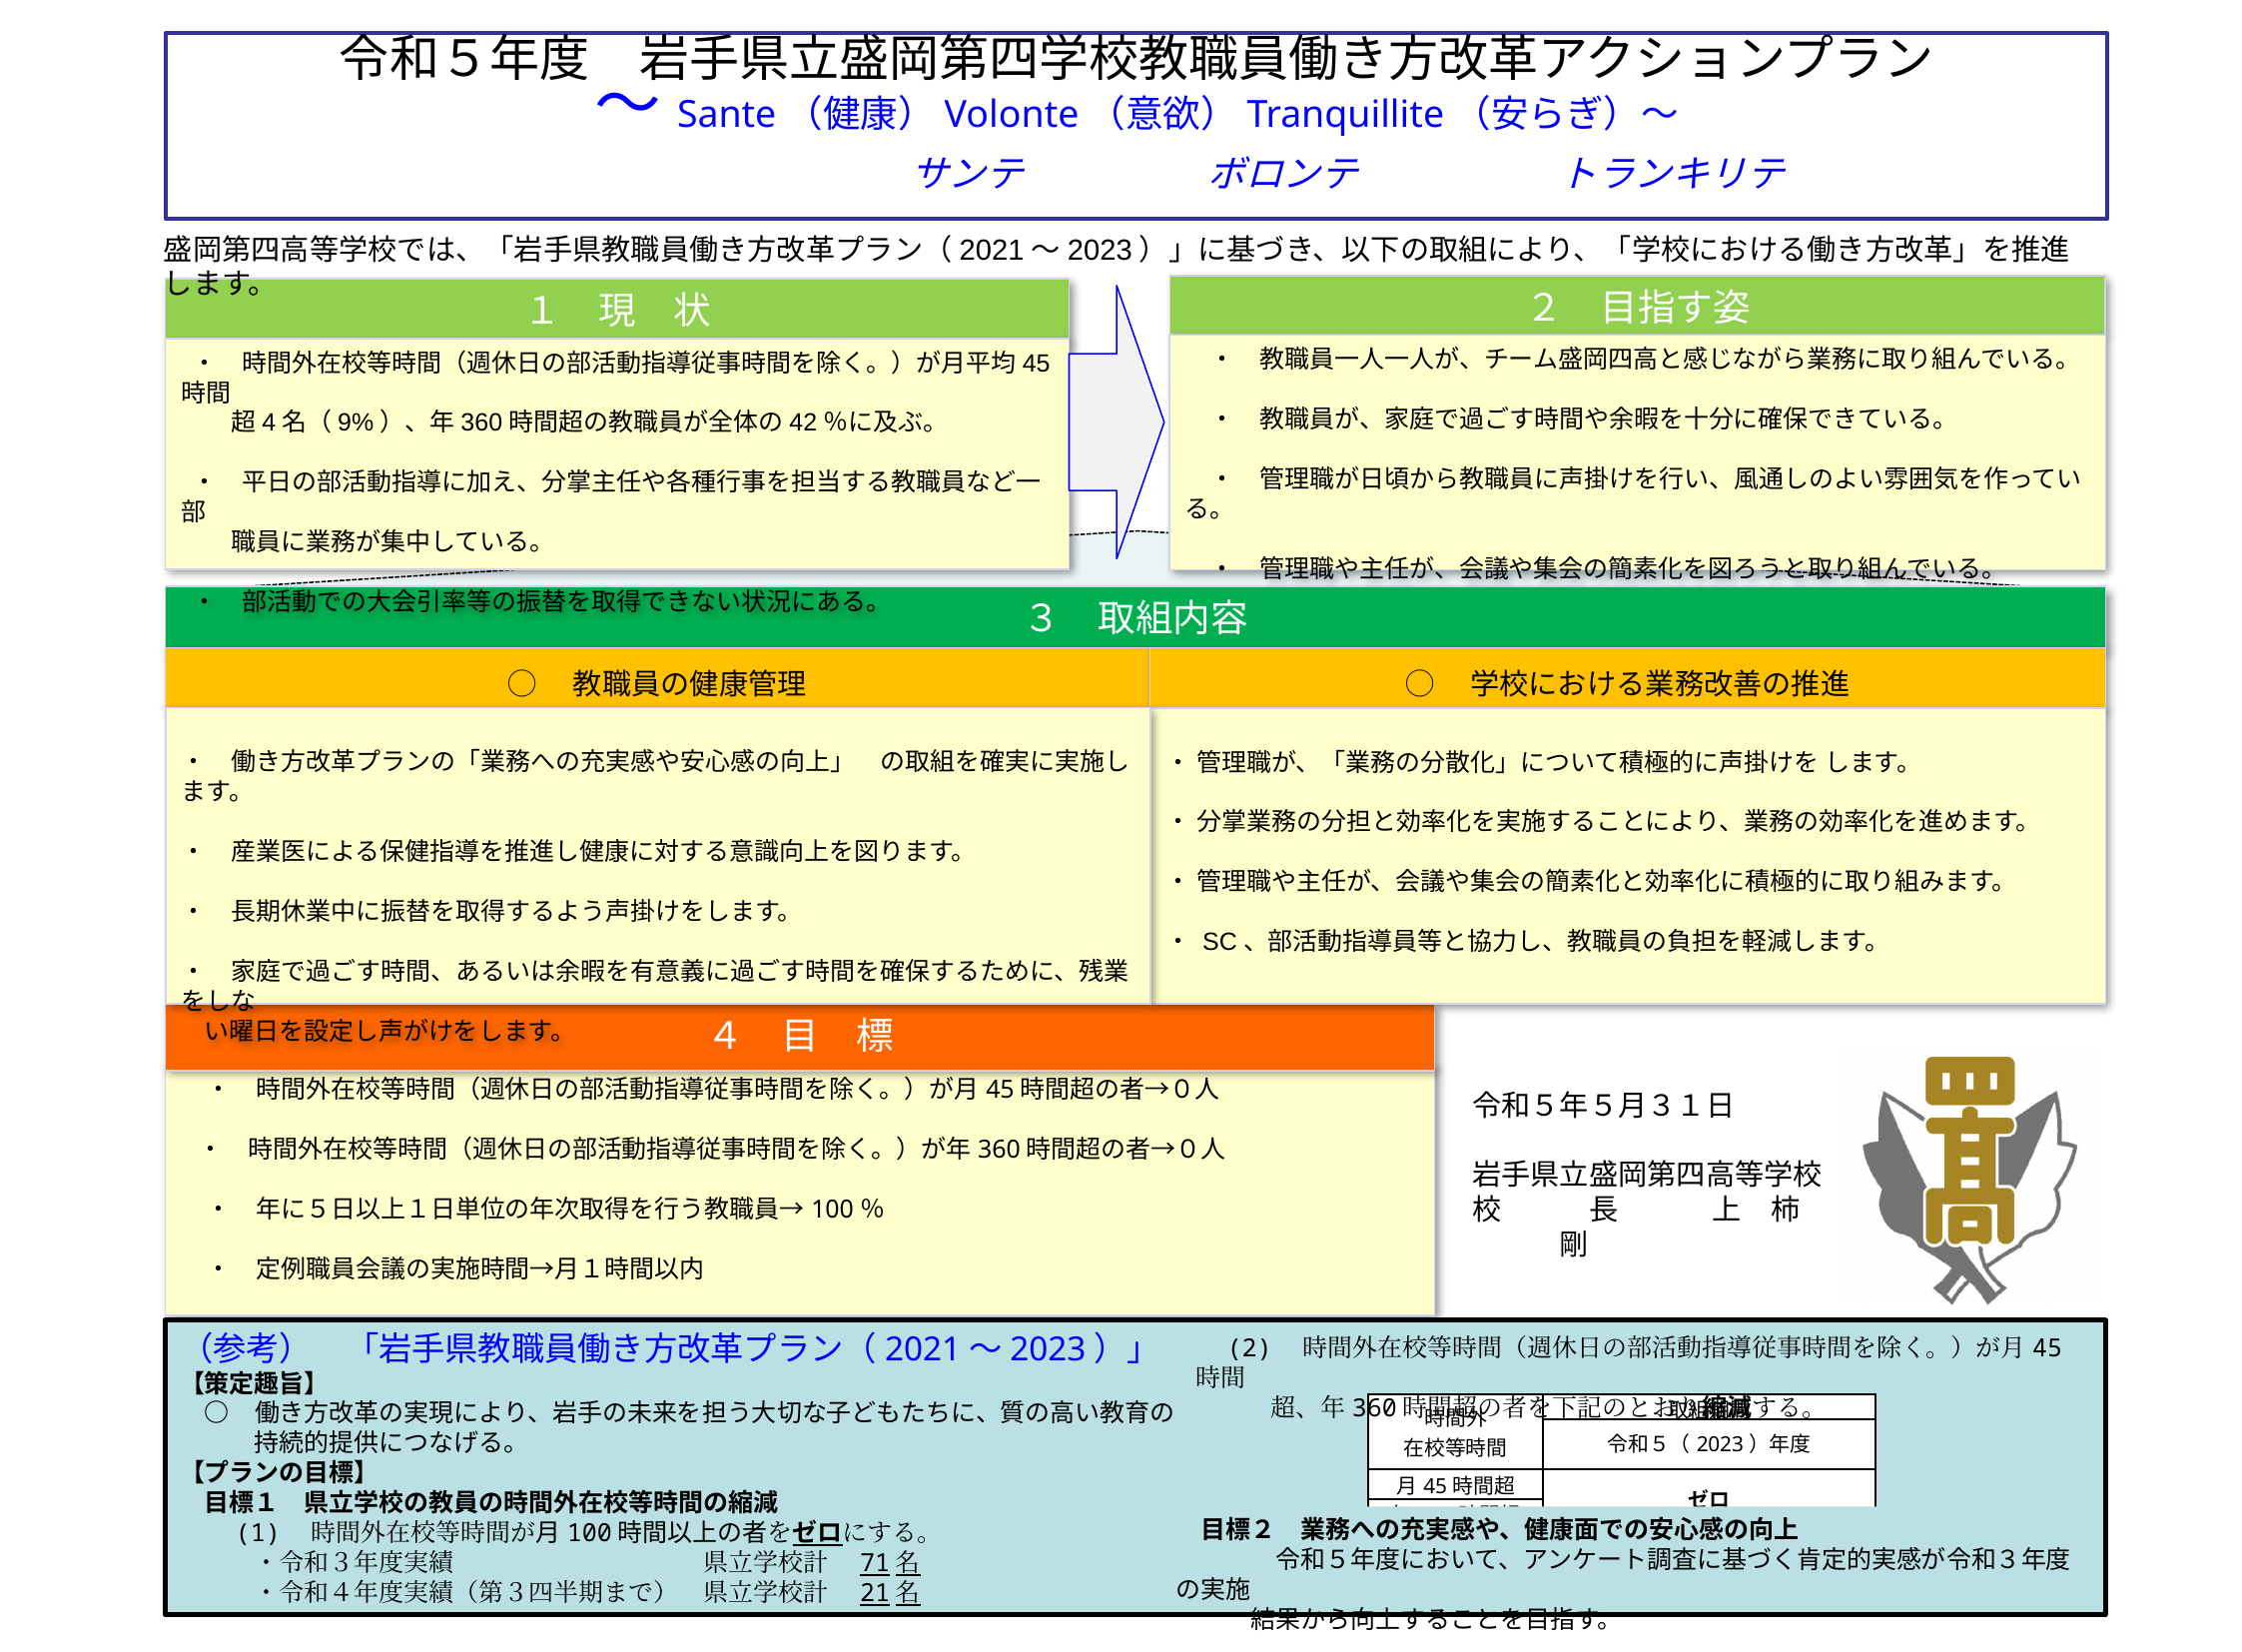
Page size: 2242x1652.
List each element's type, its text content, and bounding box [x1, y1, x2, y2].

text_box ・ 時間外在校等時間（週休日の部活動指導従事時間を除く。）が月45時間超の者→０人 ・ 時間外在校等時間（週休日の部活動指導従事時間を除く。）が年360時間超の者→０人 ・ 年に５日以上１日単位の年次取得を行う教職員→100％ ・ 定例職員会議の実施時間→月１時間以内 [165, 1078, 1435, 1316]
text_box １ 現 状 [165, 308, 1070, 339]
text_box (2) 時間外在校等時間（週休日の部活動指導従事時間を除く。）が月45時間 超、年360時間超の者を下記のとおり縮減する。 [1181, 1324, 2102, 1382]
text_box ・ 管理職が、「業務の分散化」について積極的に声掛けを します。 ・ 分掌業務の分担と効率化を実施することにより、業務の効率化を進めます。 ・ 管理職や主任が、会議や集会の簡素化と効率化に積極的に取り組みます。 ・ SC、部活動指導員等と協力し、教職員の負担を軽減します。 [1158, 708, 2106, 1005]
text_box 令和５年度 岩手県立盛岡第四学校教職員働き方改革アクションプラン ～Sante（健康）Volonte（意欲）Tranquillite（安らぎ）～ サンテ ボロンテ トランキリテ [164, 31, 2109, 221]
table_header 取組期間 [1544, 1395, 1874, 1418]
text_box [312, 530, 1963, 582]
text_box ◯ 教職員の健康管理 [165, 647, 1149, 708]
text_box [1069, 285, 1164, 559]
text_box 目標２ 業務への充実感や、健康面での安心感の向上 令和５年度において、アンケート調査に基づく肯定的実感が令和３年度の実施 結果から向上することを目指す。 [1160, 1506, 2092, 1610]
table_cell 令和５（2023）年度 [1544, 1420, 1874, 1468]
text_box ・ 時間外在校等時間（週休日の部活動指導従事時間を除く。）が月平均45時間 超4名（9%）、年360時間超の教職員が全体の42％に及ぶ。 ・ 平日の部活動指導に加え、分掌主任や各種行事を担当する教職員など一部 職員に業務が集中している。 ・ 部活動での大会引率等の振替を取得できない状況にある。 [165, 339, 1070, 569]
table_cell 月45時間超 [1369, 1470, 1542, 1498]
text_box 盛岡第四高等学校では、「岩手県教職員働き方改革プラン（2021～2023）」に基づき、以下の取組により、「学校における働き方改革」を推進します。 [149, 223, 2101, 308]
text_box 令和５年５月３１日 岩手県立盛岡第四高等学校 校 長 上 柿 剛 [1457, 1052, 1835, 1296]
picture [1838, 1050, 2101, 1306]
text_box ４ 目 標 [165, 1010, 1435, 1071]
text_box ◯ 学校における業務改善の推進 [1149, 647, 2106, 706]
text_box ・ 働き方改革プランの「業務への充実感や安心感の向上」 の取組を確実に実施します。 ・ 産業医による保健指導を推進し健康に対する意識向上を図ります。 ・ 長期休業中に振替を取得するよう声掛けをします。 ・ 家庭で過ごす時間、あるいは余暇を有意義に過ごす時間を確保するために、残業をしな い曜日を設定し声がけをします。 [166, 707, 1150, 1005]
table_cell ゼロ [1544, 1470, 1874, 1506]
text_box ３ 取組内容 [165, 585, 2106, 647]
text_box ・ 教職員一人一人が、チーム盛岡四高と感じながら業務に取り組んでいる。 ・ 教職員が、家庭で過ごす時間や余暇を十分に確保できている。 ・ 管理職が日頃から教職員に声掛けを行い、風通しのよい雰囲気を作っている。 ・ 管理職や主任が、会議や集会の簡素化を図ろうと取り組んでいる。 [1168, 335, 2106, 570]
table_cell 年360時間超 [1369, 1500, 1542, 1506]
table_header 時間外 在校等時間 [1369, 1395, 1542, 1468]
text_box （参考） 「岩手県教職員働き方改革プラン（2021～2023）」（抜粋） 【策定趣旨】 ○ 働き方改革の実現により、岩手の未来を担う大切な子どもたちに、質の高い教育の 持続的提供につなげる。 【プランの目標】 目標１ 県立学校の教員の時間外在校等時間の縮減 (1) 時間外在校等時間が月100時間以上の者をゼロにする。 ・令和３年度実績 県立学校計 71名 ・令和４年度実績（第３四半期まで） 県立学校計 21名 [165, 1319, 2106, 1615]
text_box ２ 目指す姿 [1169, 275, 2106, 335]
